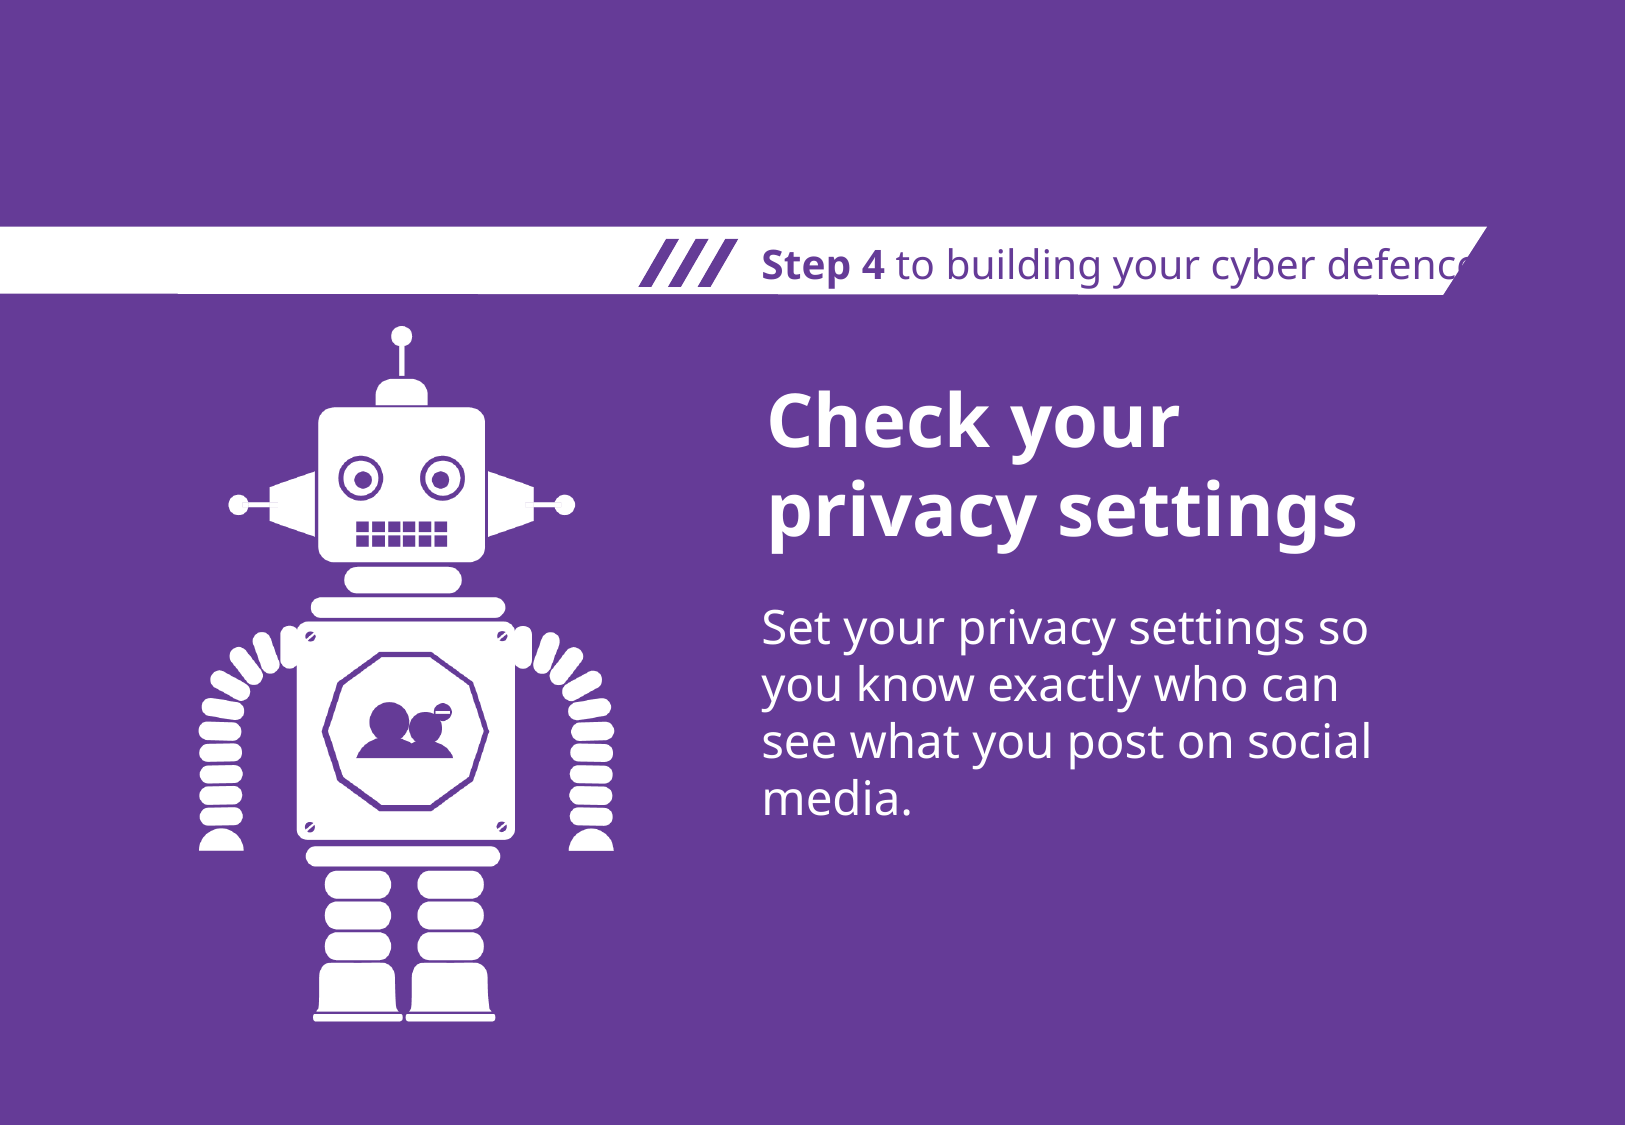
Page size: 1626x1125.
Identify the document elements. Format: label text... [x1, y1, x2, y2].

title Step 4 to building your cyber defence [758, 206, 1625, 327]
picture [36, 193, 758, 1030]
text_box [0, 225, 622, 296]
text_box Check your privacy settings [756, 365, 1487, 559]
text_box Set your privacy settings so you know exactly who can see what you post on social media. [756, 589, 1422, 833]
